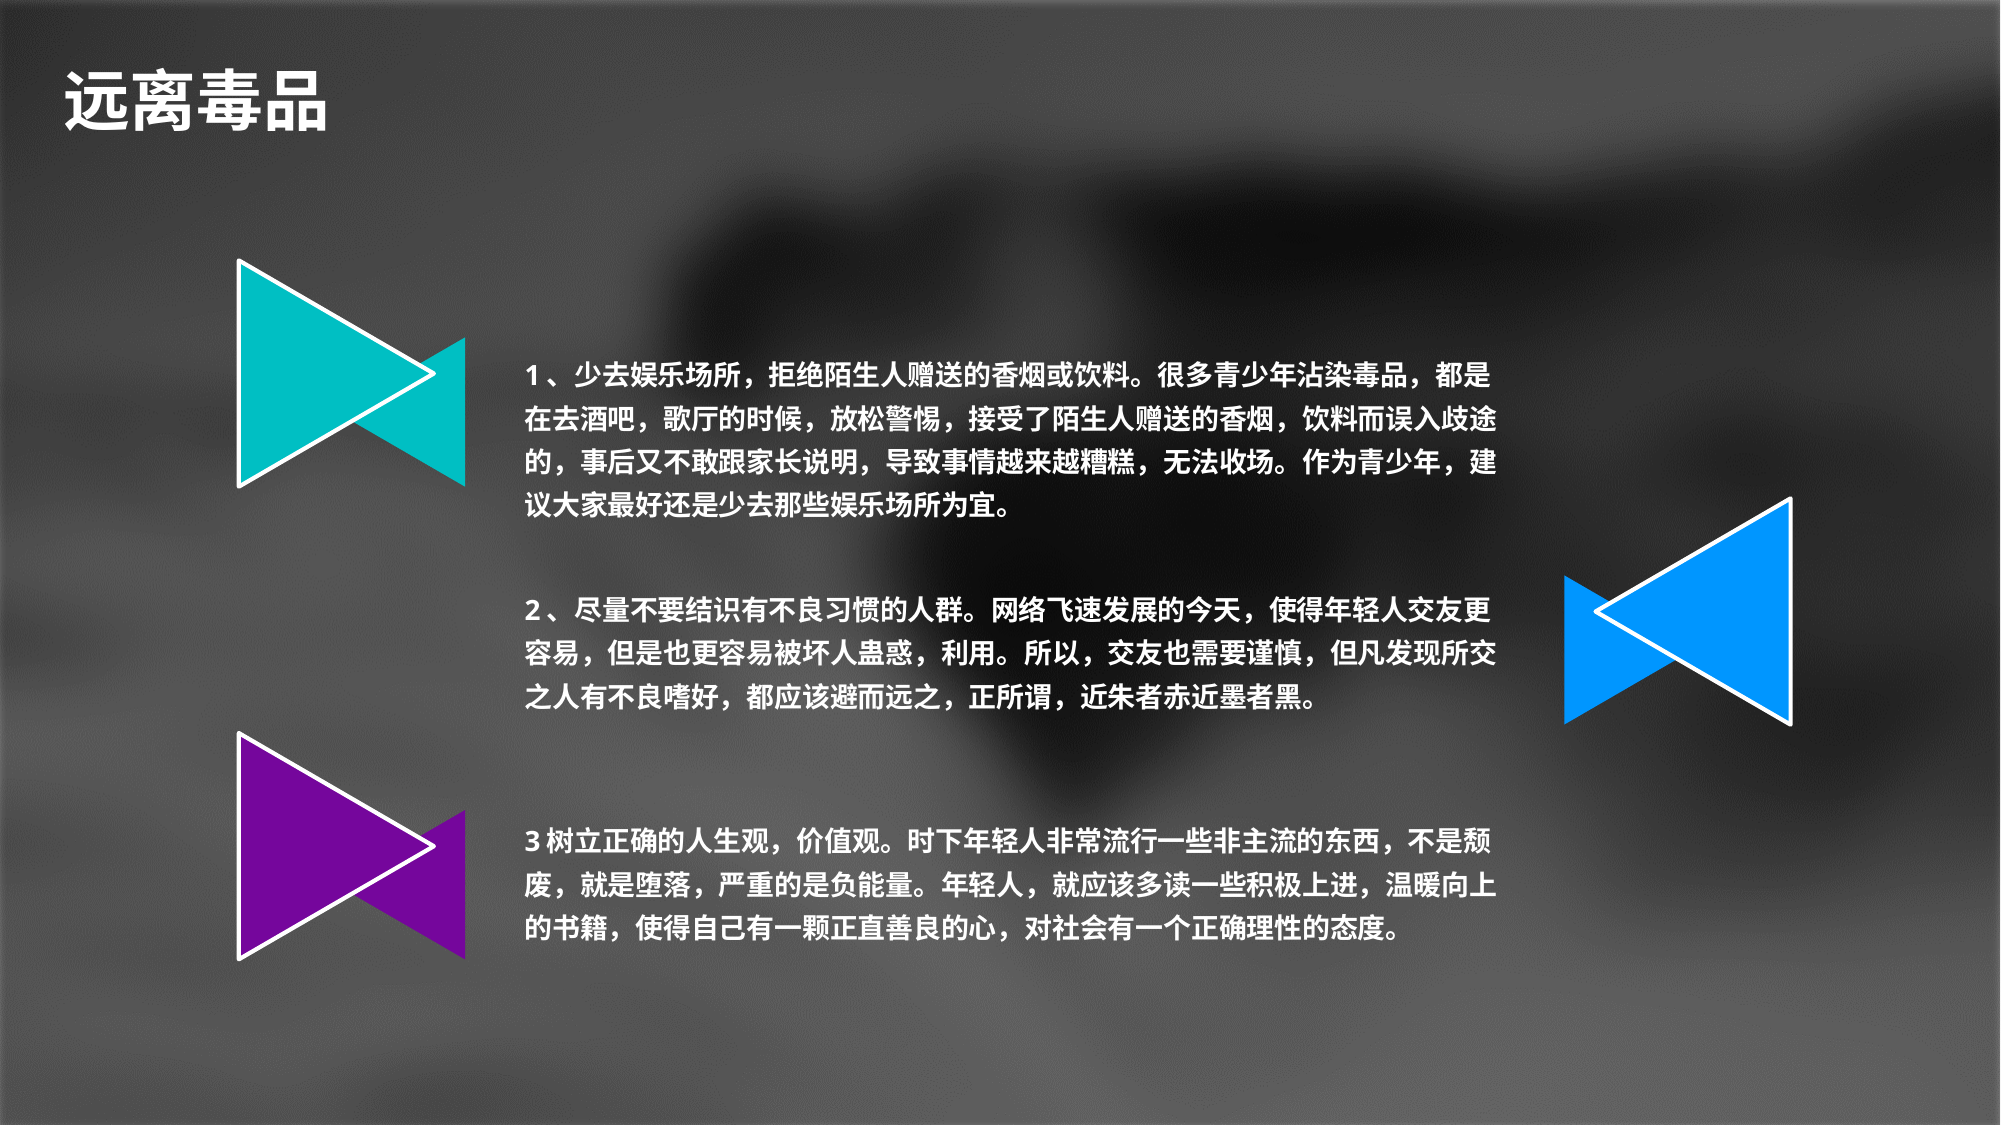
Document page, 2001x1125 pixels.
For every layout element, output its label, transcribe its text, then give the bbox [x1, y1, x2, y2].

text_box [238, 732, 466, 960]
list 远离毒品 [48, 51, 1000, 148]
picture [0, 0, 2001, 1125]
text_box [1564, 498, 1791, 725]
text_box 3树立正确的人生观，价值观。时下年轻人非常流行一些非主流的东西，不是颓废，就是堕落，严重的是负能量。年轻人，就应该多读一些积极上进，温暖向上的书籍，使得自己有一颗正直善良的心，对社会有一个正确理性的态度。 [509, 806, 1515, 952]
text_box 1、少去娱乐场所，拒绝陌生人赠送的香烟或饮料。很多青少年沾染毒品，都是在去酒吧，歌厅的时候，放松警惕，接受了陌生人赠送的香烟，饮料而误入歧途的，事后又不敢跟家长说明，导致事情越来越糟糕，无法收场。作为青少年，建议大家最好还是少去那些娱乐场所为宜。 [509, 340, 1515, 529]
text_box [238, 260, 466, 487]
text_box 2、尽量不要结识有不良习惯的人群。网络飞速发展的今天，使得年轻人交友更容易，但是也更容易被坏人蛊惑，利用。所以，交友也需要谨慎，但凡发现所交之人有不良嗜好，都应该避而远之，正所谓，近朱者赤近墨者黑。 [509, 575, 1515, 721]
